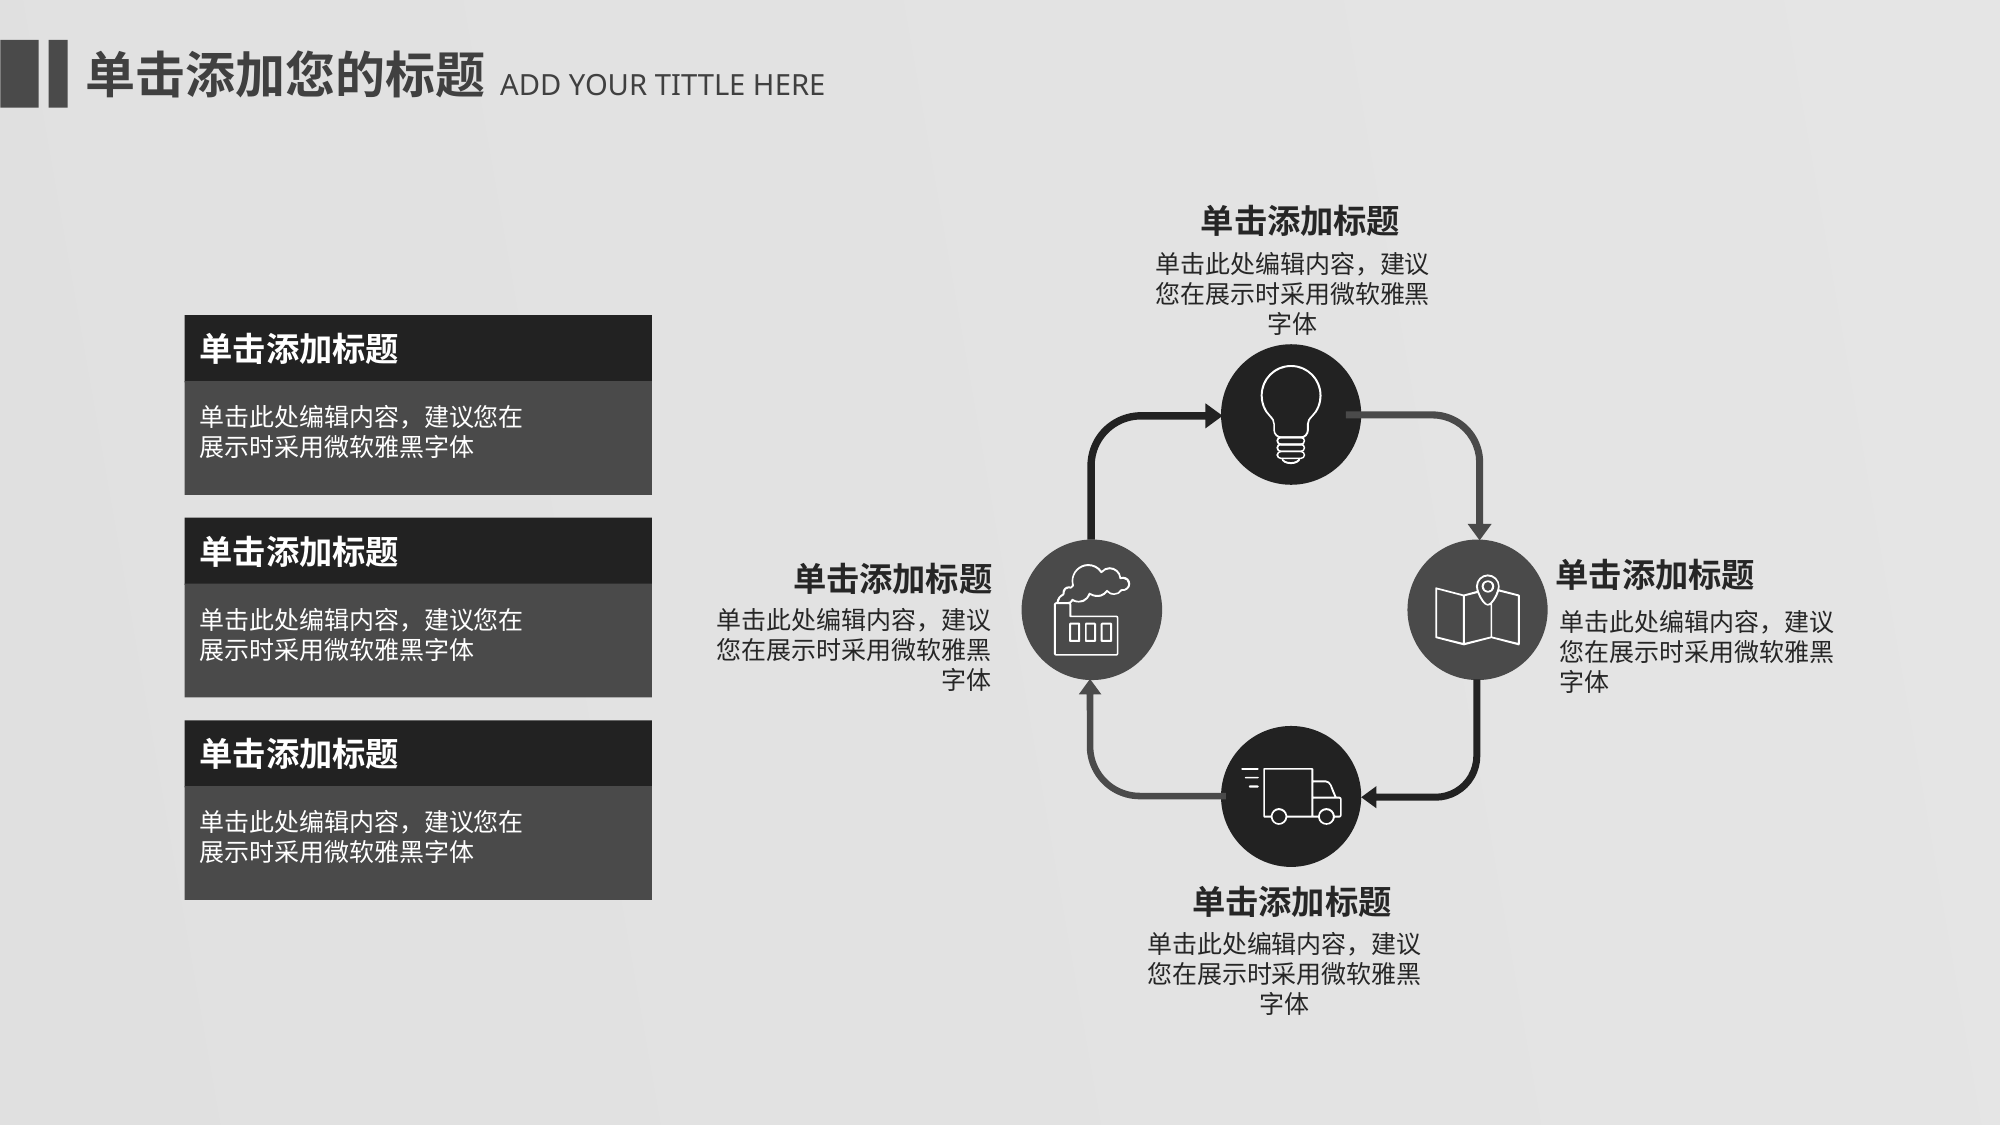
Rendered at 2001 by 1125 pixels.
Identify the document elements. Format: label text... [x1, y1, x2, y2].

text_box [1077, 678, 1227, 800]
text_box 单击添加标题 [184, 726, 442, 781]
text_box [1221, 344, 1362, 485]
text_box 单击添加标题 [707, 550, 1008, 606]
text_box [1435, 574, 1520, 646]
text_box [1021, 539, 1163, 681]
text_box 单击此处编辑内容，建议您在展示时采用微软雅黑字体 [681, 596, 1007, 702]
text_box 单击此处编辑内容，建议您在展示时采用微软雅黑字体 [199, 387, 543, 476]
text_box [1086, 402, 1224, 541]
text_box 单击添加标题 [1163, 873, 1421, 929]
text_box [184, 583, 652, 698]
text_box 单击添加您的标题 [71, 36, 511, 111]
text_box [1407, 539, 1548, 680]
text_box 单击此处编辑内容，建议您在展示时采用微软雅黑字体 [1559, 606, 1863, 695]
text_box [1241, 768, 1342, 825]
text_box 单击此处编辑内容，建议您在展示时采用微软雅黑字体 [199, 590, 543, 679]
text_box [1260, 365, 1322, 465]
text_box 单击添加标题 [184, 320, 442, 376]
text_box ADD YOUR TITTLE HERE [485, 59, 856, 109]
text_box 单击此处编辑内容，建议您在展示时采用微软雅黑字体 [199, 792, 543, 881]
text_box 单击此处编辑内容，建议您在展示时采用微软雅黑字体 [1138, 929, 1447, 1018]
text_box [184, 315, 652, 381]
text_box 单击此处编辑内容，建议您在展示时采用微软雅黑字体 [1146, 249, 1455, 338]
text_box [1345, 410, 1493, 542]
text_box [1221, 725, 1362, 867]
text_box 单击添加标题 [1540, 551, 1839, 598]
text_box [1360, 678, 1481, 810]
text_box [184, 381, 652, 495]
text_box 单击添加标题 [1172, 193, 1429, 248]
text_box 单击添加标题 [184, 523, 442, 579]
text_box [184, 720, 652, 786]
text_box [184, 517, 652, 583]
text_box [1053, 564, 1131, 656]
text_box [184, 786, 652, 900]
